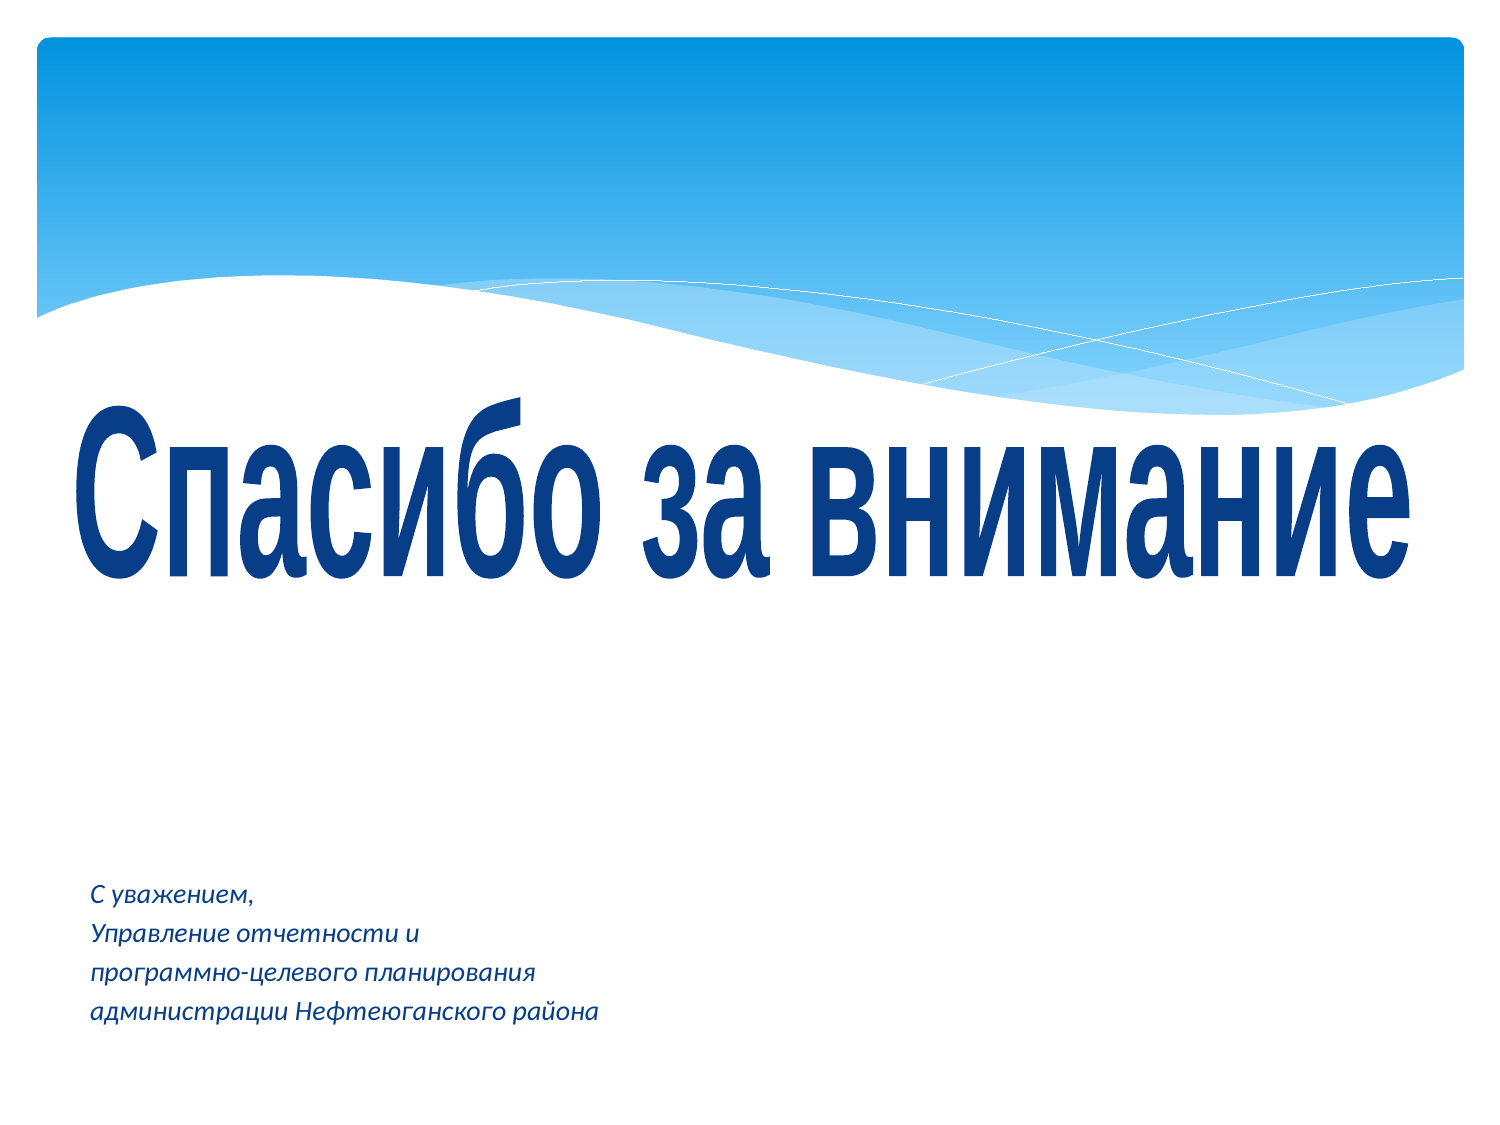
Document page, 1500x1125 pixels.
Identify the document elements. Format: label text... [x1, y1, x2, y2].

list С уважением, Управление отчетности и программно-целевого планирования администрации Нефтеюганского района [75, 160, 1425, 1035]
